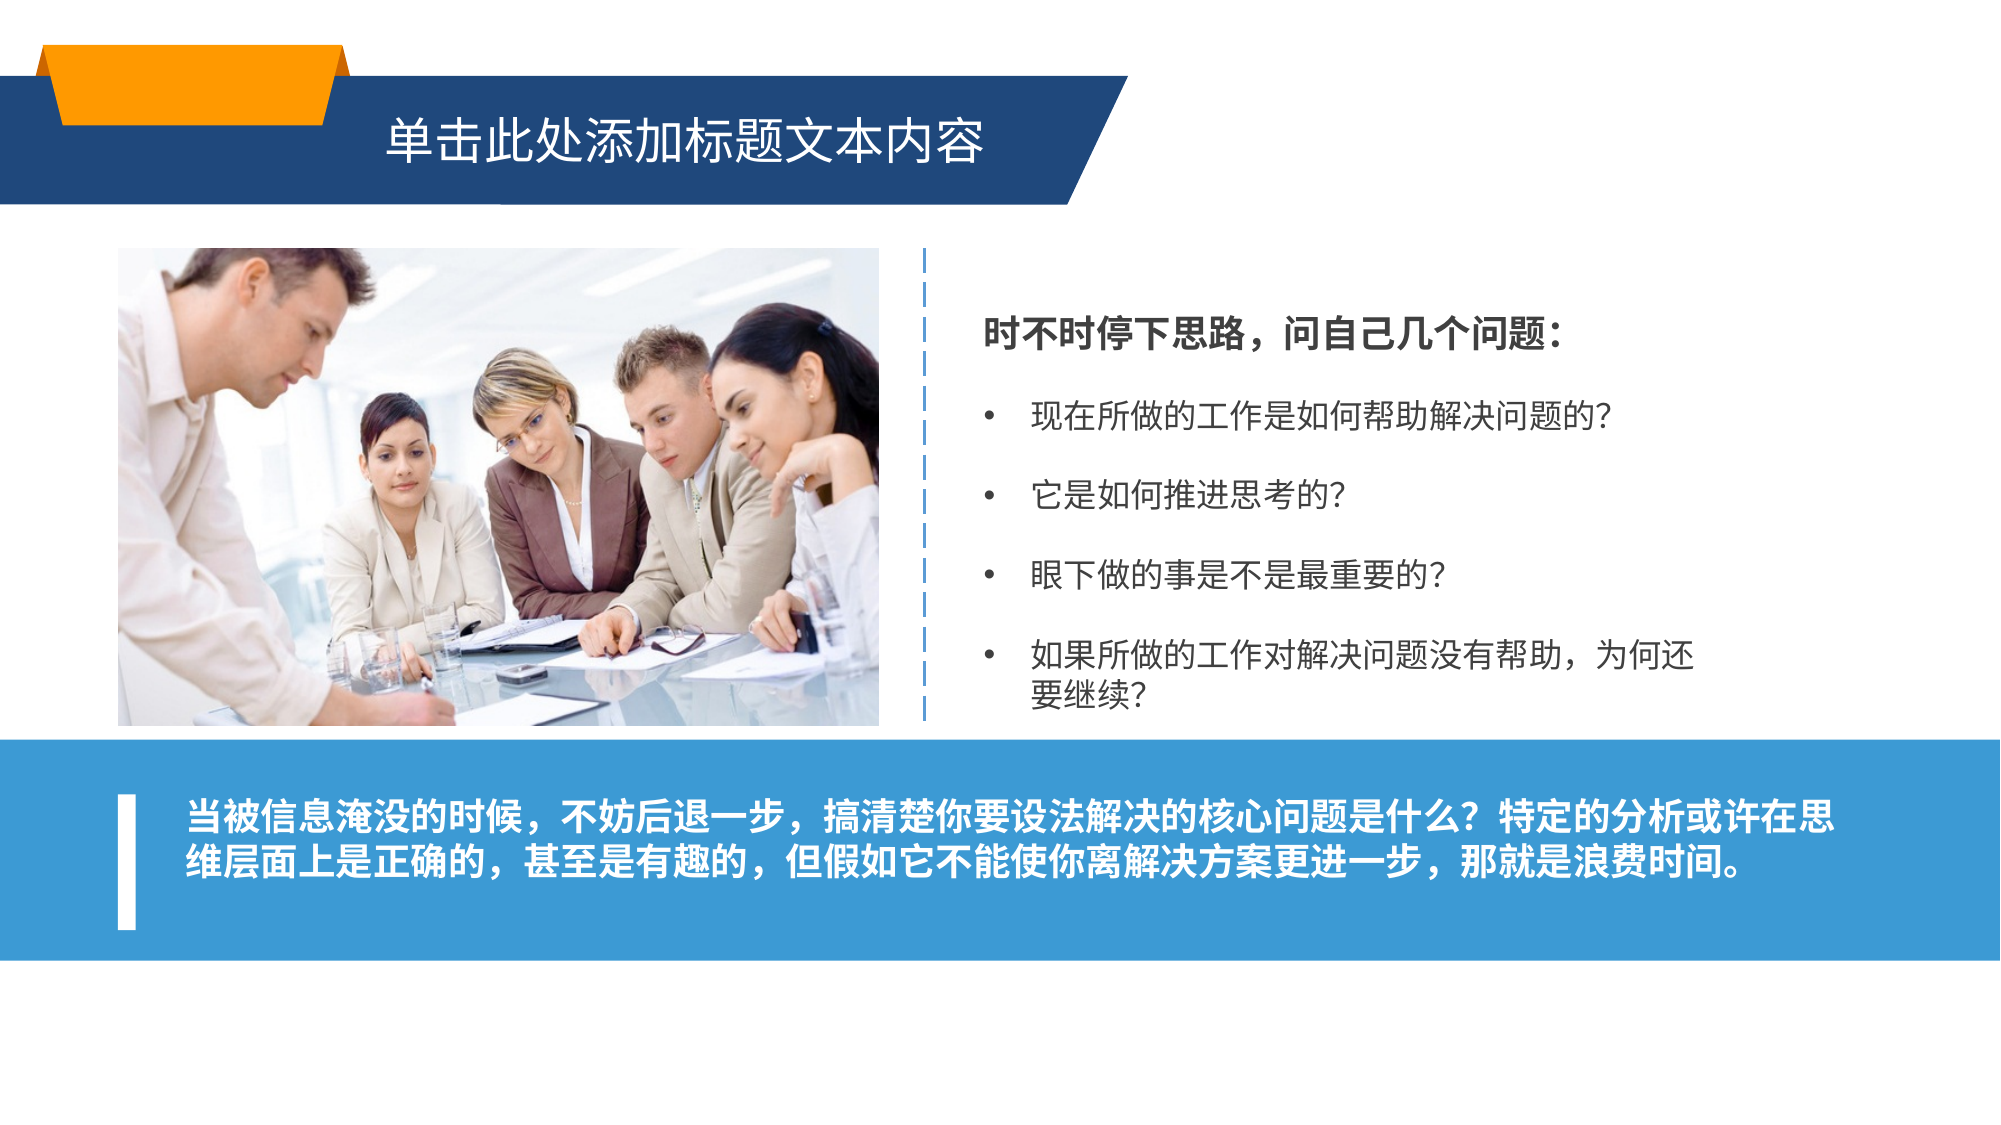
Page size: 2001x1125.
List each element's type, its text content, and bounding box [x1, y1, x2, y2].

text_box 时不时停下思路，问自己几个问题： 现在所做的工作是如何帮助解决问题的？ 它是如何推进思考的？ 眼下做的事是不是最重要的？ 如果所做的工作对解决问题没有帮助，为何还要继续？ [969, 302, 1738, 722]
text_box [0, 739, 2000, 961]
text_box [337, 47, 351, 74]
text_box [0, 74, 1130, 206]
picture [118, 247, 880, 726]
text_box [41, 43, 344, 127]
text_box 单击此处添加标题文本内容 [364, 99, 1006, 180]
text_box [35, 47, 48, 74]
